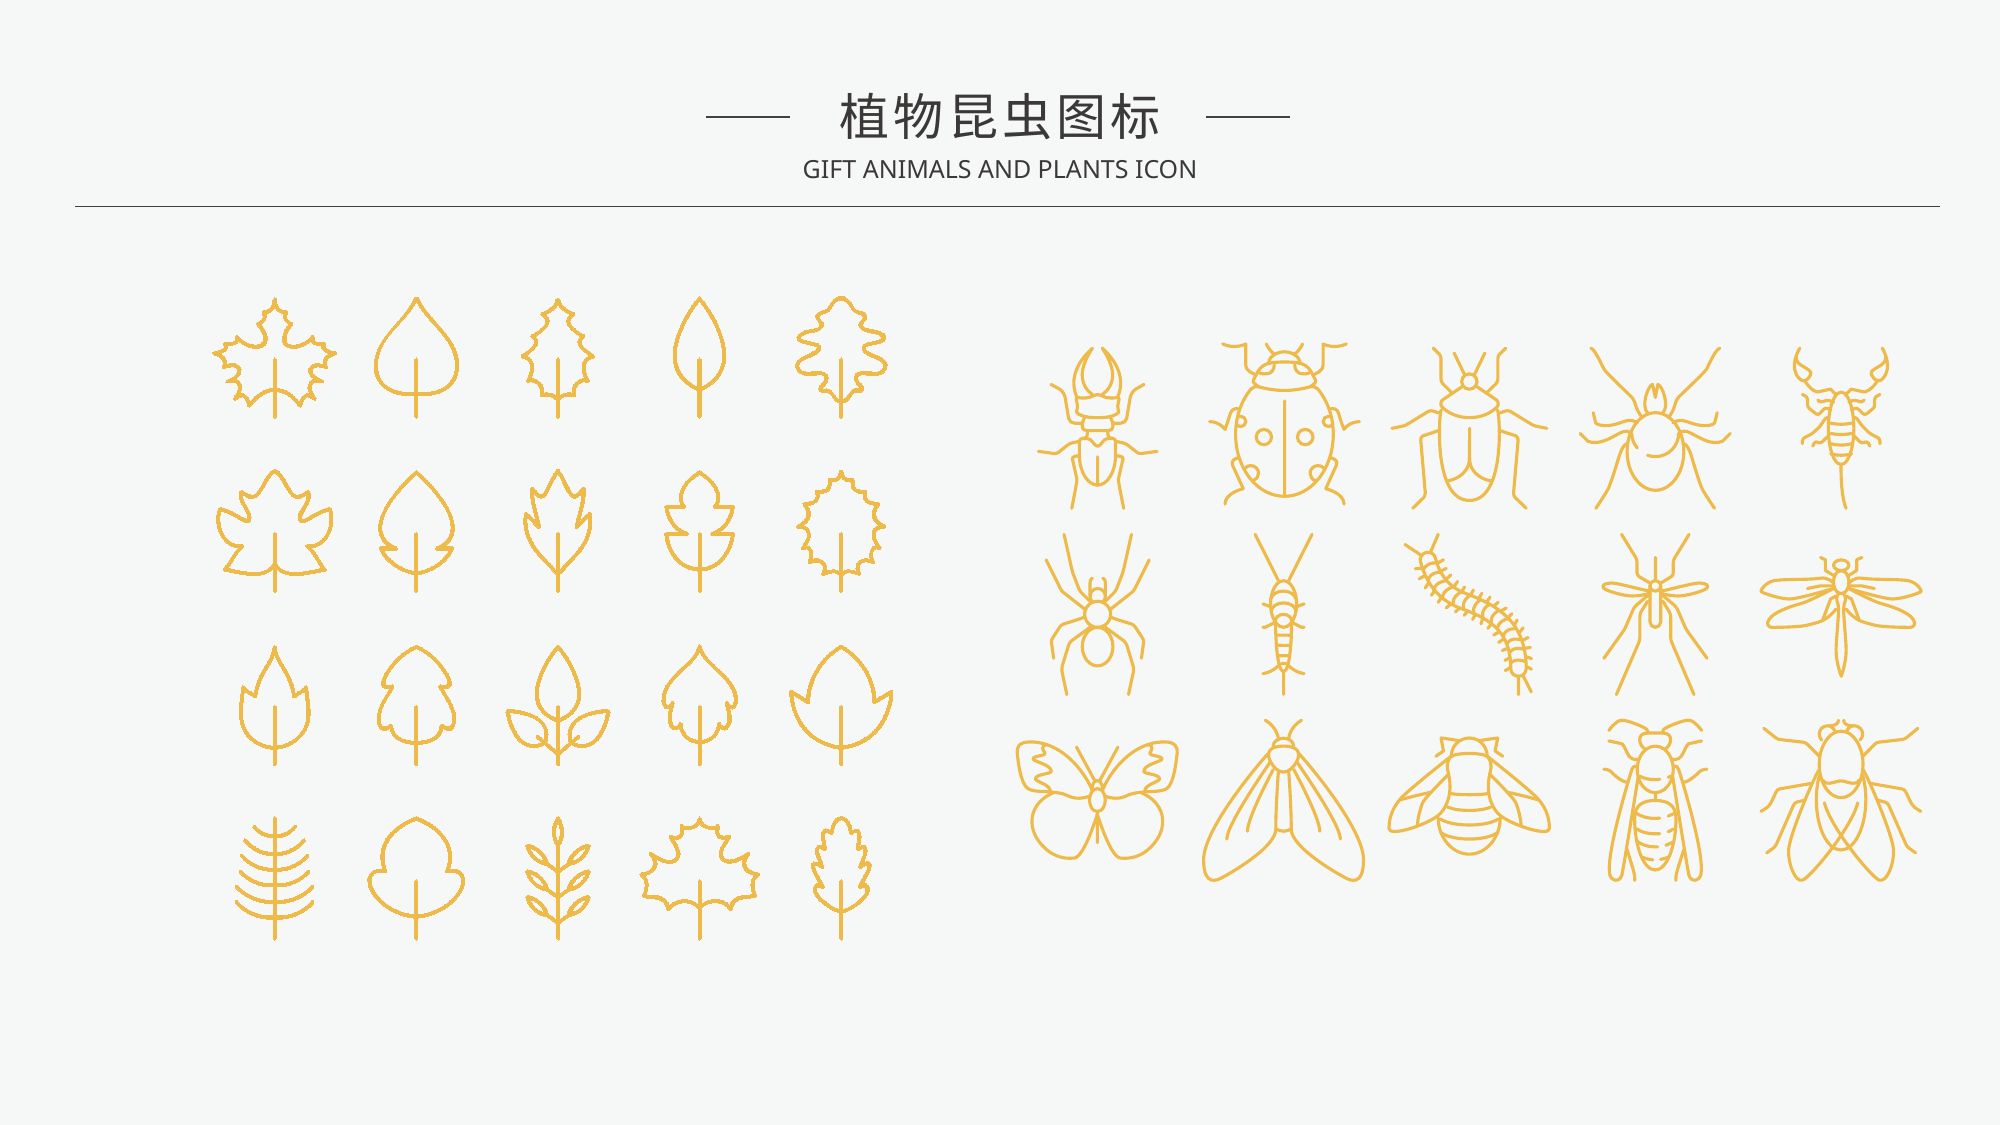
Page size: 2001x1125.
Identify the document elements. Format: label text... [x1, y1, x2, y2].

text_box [1255, 534, 1312, 695]
text_box 植物昆虫图标 [775, 71, 1226, 146]
text_box [639, 816, 760, 941]
text_box [374, 297, 459, 419]
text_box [1404, 534, 1532, 695]
text_box [673, 296, 726, 419]
text_box [525, 816, 591, 941]
text_box [661, 644, 738, 766]
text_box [1391, 348, 1547, 509]
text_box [1038, 348, 1157, 509]
text_box [505, 645, 611, 766]
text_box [1388, 737, 1550, 855]
text_box [523, 469, 592, 593]
text_box [664, 470, 735, 593]
text_box [377, 645, 456, 766]
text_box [1787, 348, 1895, 509]
text_box [239, 645, 311, 766]
text_box [378, 470, 455, 593]
text_box [521, 298, 595, 419]
text_box [811, 816, 872, 941]
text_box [1046, 534, 1150, 695]
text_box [1016, 741, 1178, 859]
text_box [212, 297, 337, 419]
text_box [789, 645, 893, 766]
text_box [1601, 534, 1710, 695]
text_box [235, 816, 314, 941]
text_box [795, 296, 888, 419]
text_box [367, 816, 465, 941]
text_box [1760, 720, 1921, 883]
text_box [1580, 348, 1731, 509]
text_box [796, 470, 886, 593]
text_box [1760, 557, 1922, 677]
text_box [1601, 720, 1710, 883]
text_box [216, 469, 333, 593]
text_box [1209, 343, 1360, 505]
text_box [1203, 720, 1364, 888]
text_box GIFT ANIMALS AND PLANTS ICON [710, 146, 1290, 191]
